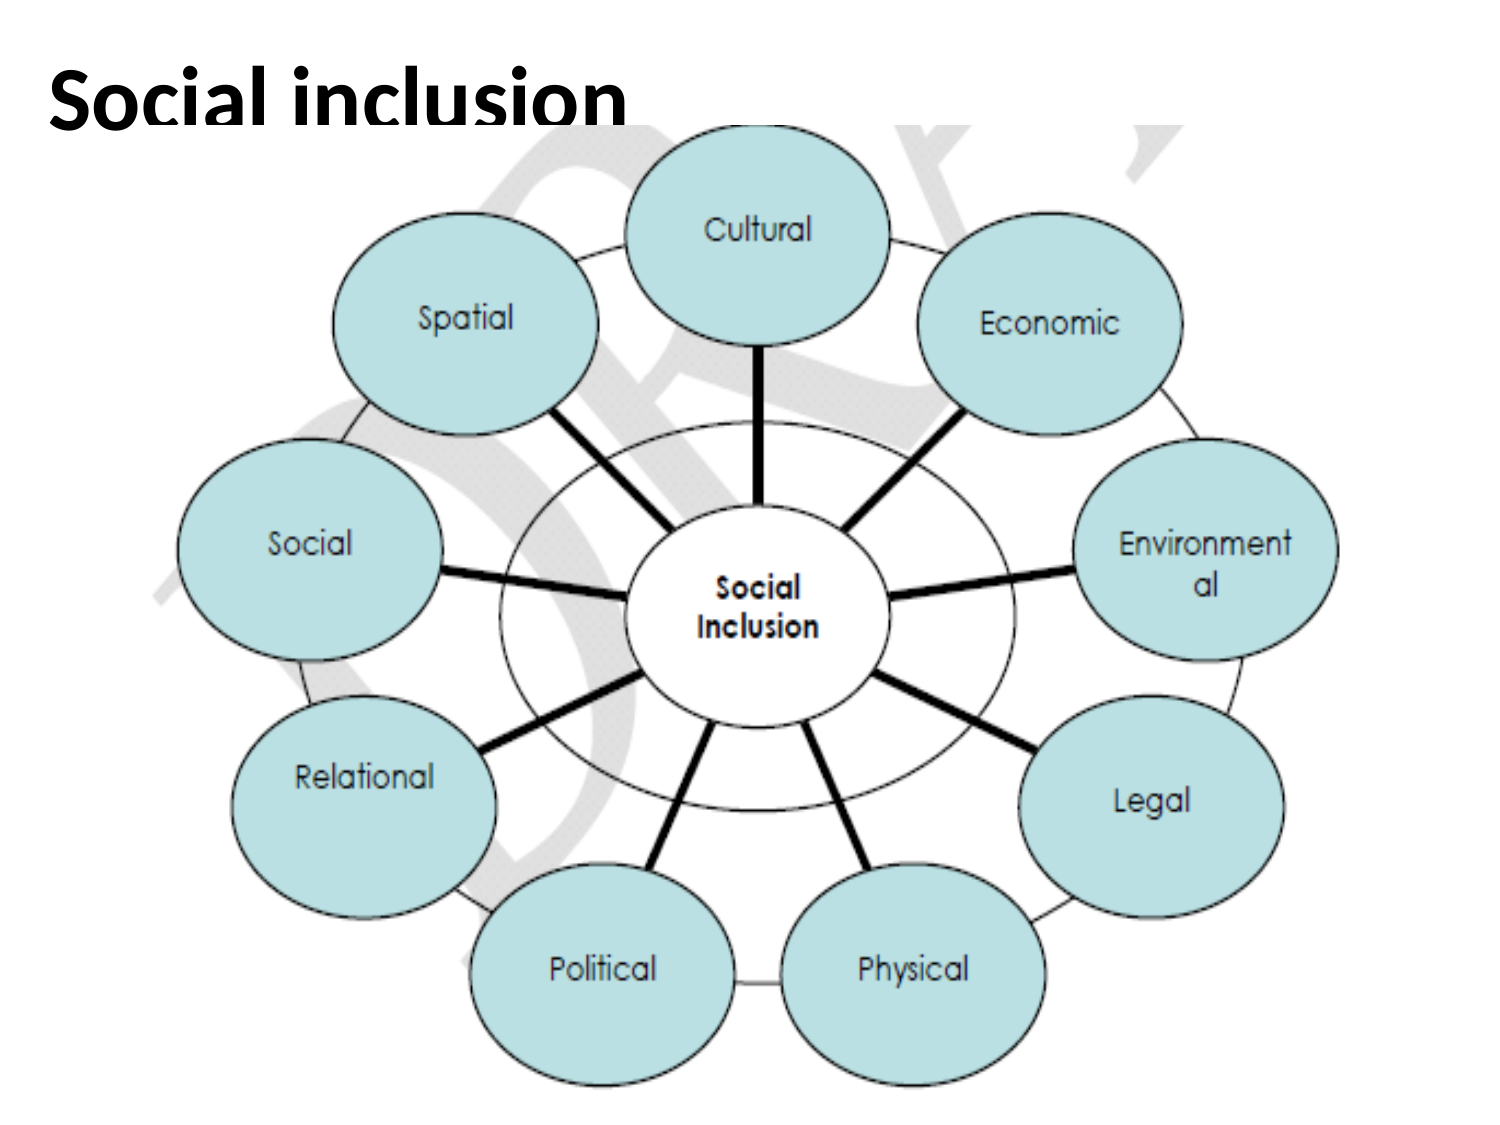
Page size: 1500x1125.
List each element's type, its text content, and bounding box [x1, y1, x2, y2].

title Social inclusion [33, 0, 1384, 188]
picture [147, 125, 1353, 1098]
